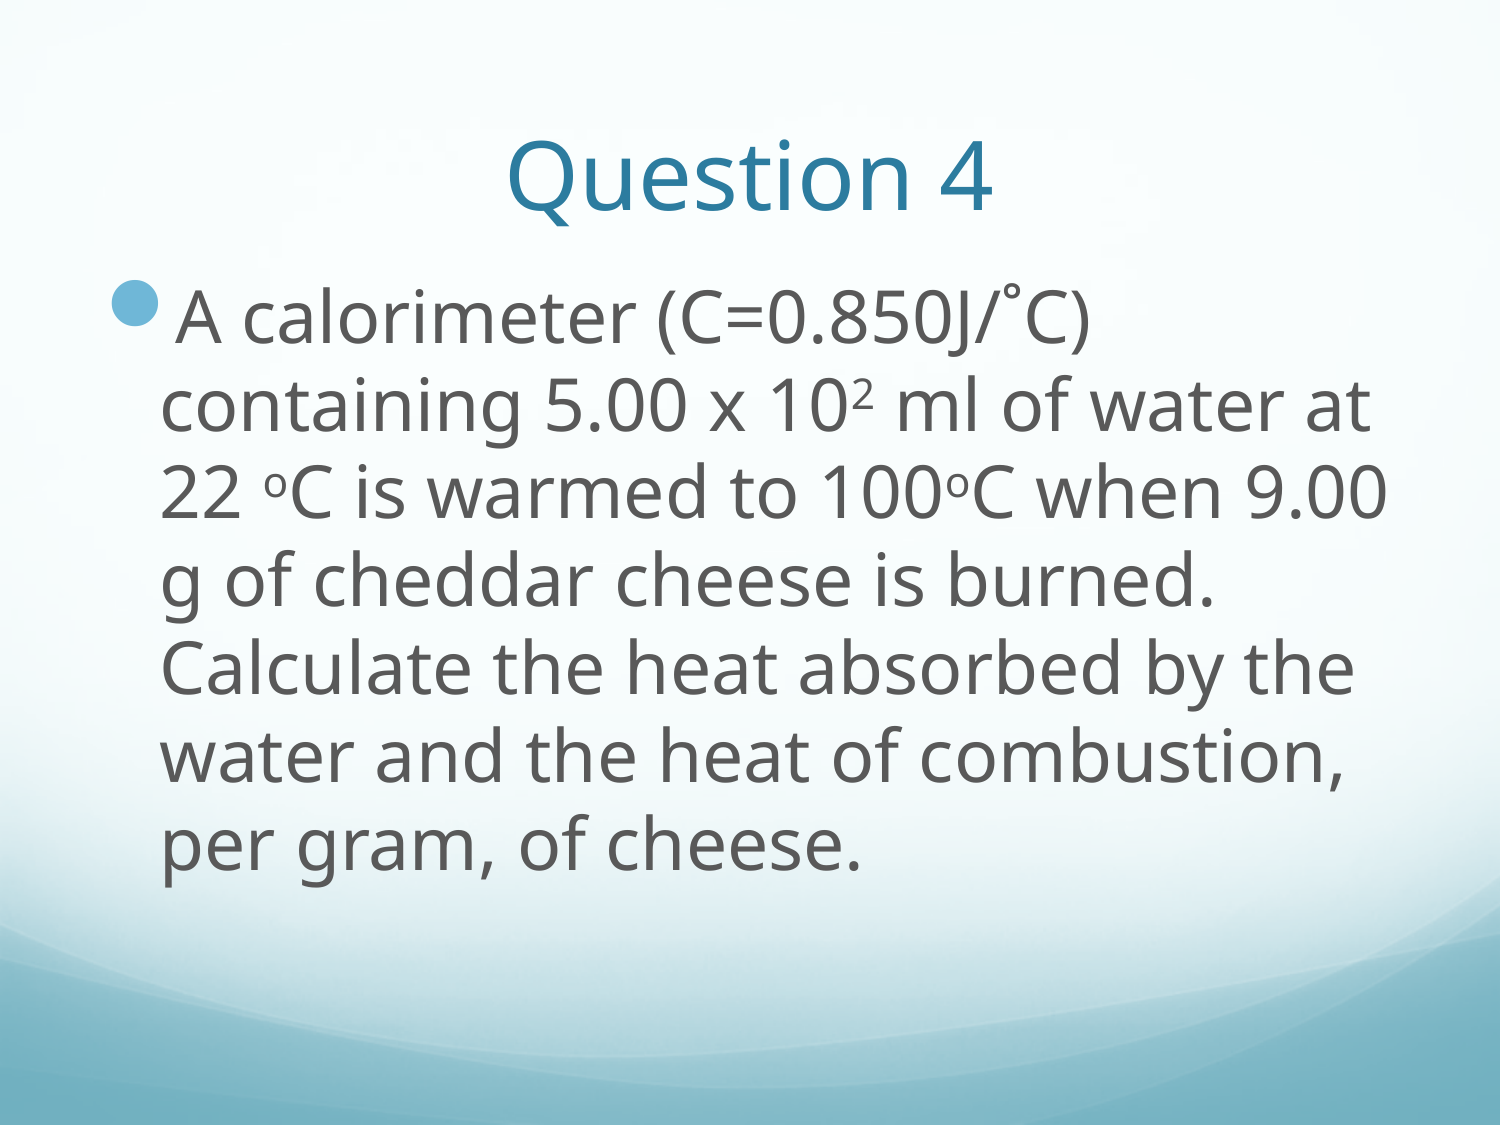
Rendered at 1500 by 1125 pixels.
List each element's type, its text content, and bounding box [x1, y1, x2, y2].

list A calorimeter (C=0.850J/˚C) containing 5.00 x 102 ml of water at 22 oC is warmed to 100oC when 9.00 g of cheddar cheese is burned. Calculate the heat absorbed by the water and the heat of combustion, per gram, of cheese. [90, 262, 1410, 975]
title Question 4 [90, 17, 1410, 237]
